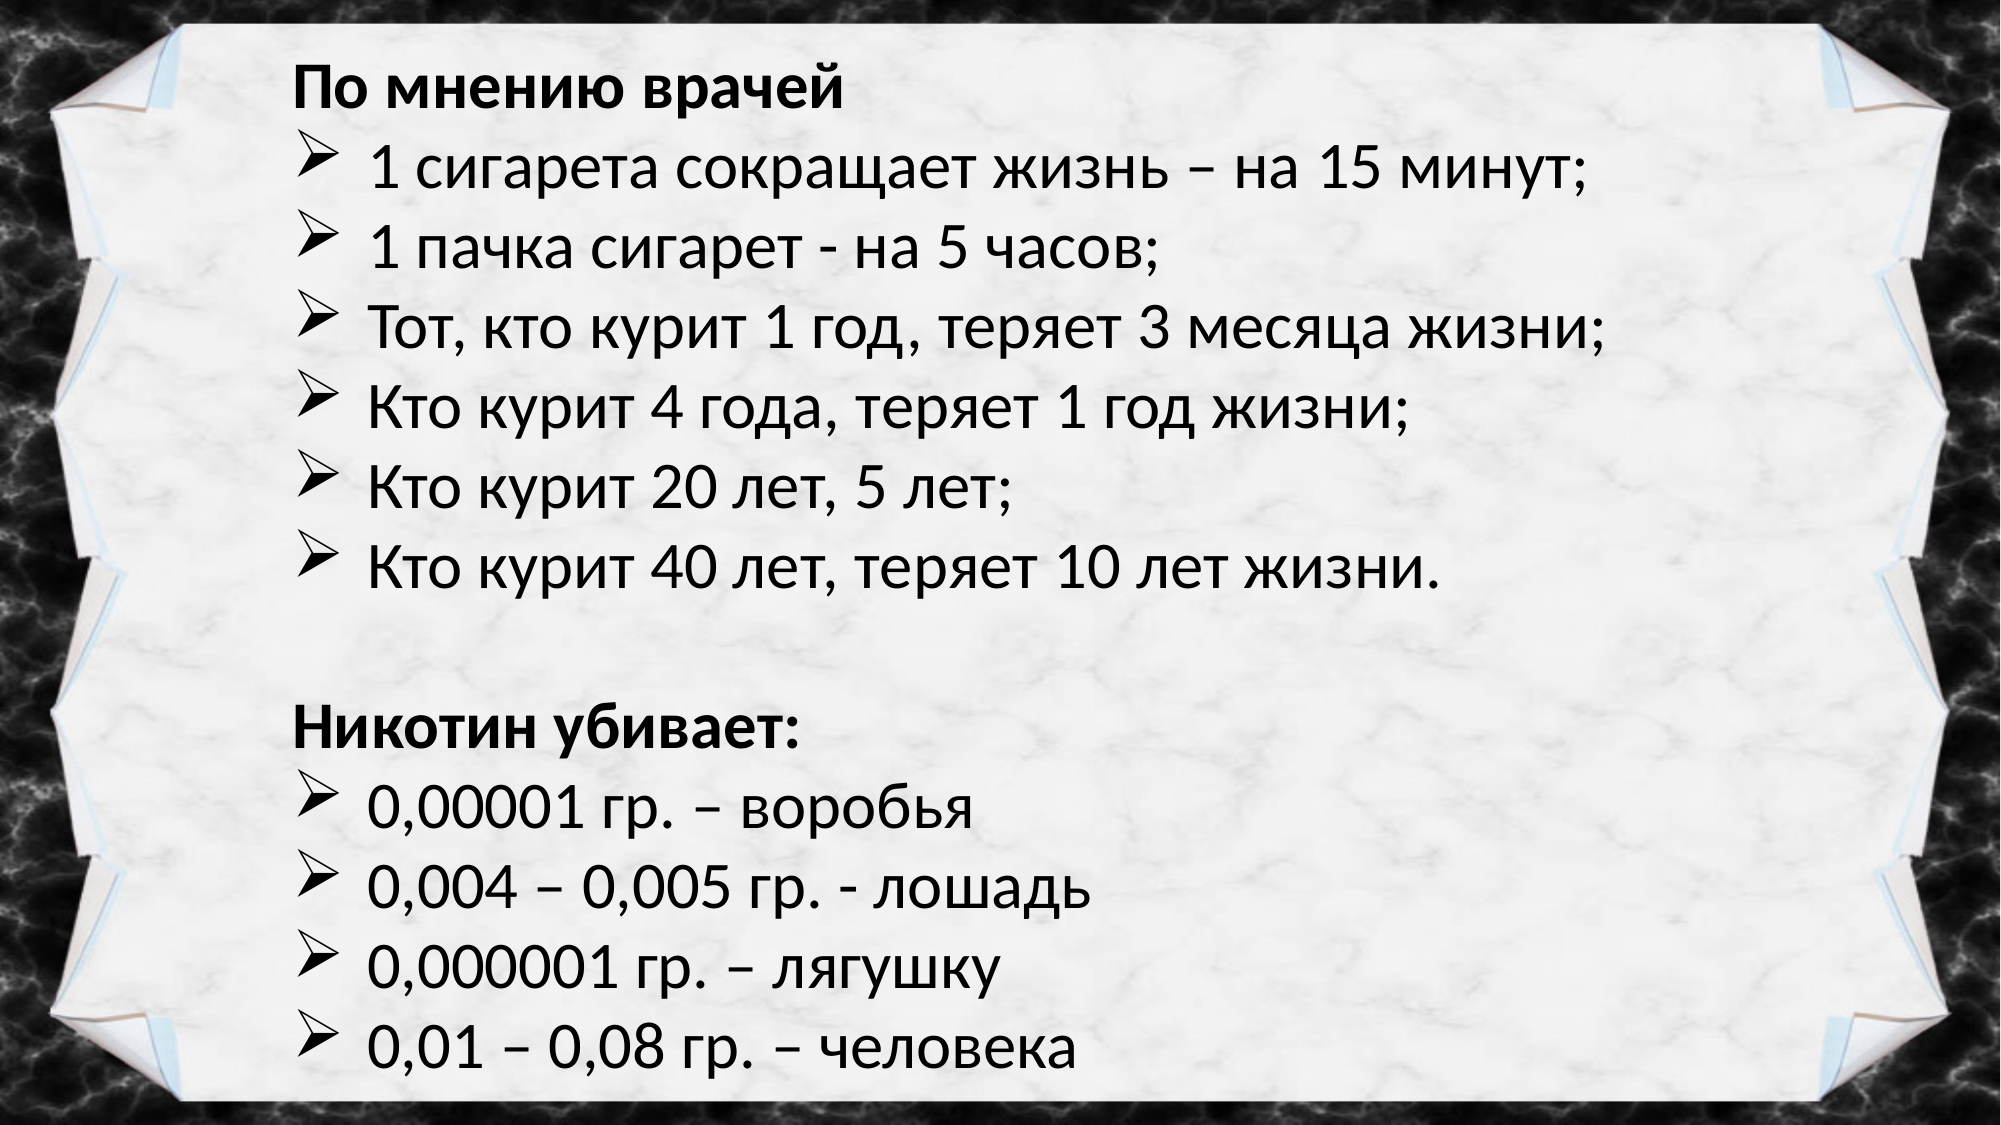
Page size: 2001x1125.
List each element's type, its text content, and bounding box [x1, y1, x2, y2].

text_box По мнению врачей 1 сигарета сокращает жизнь – на 15 минут; 1 пачка сигарет - на 5 часов; Тот, кто курит 1 год, теряет 3 месяца жизни; Кто курит 4 года, теряет 1 год жизни; Кто курит 20 лет, 5 лет; Кто курит 40 лет, теряет 10 лет жизни. Никотин убивает: 0,00001 гр. – воробья 0,004 – 0,005 гр. - лошадь 0,000001 гр. – лягушку 0,01 – 0,08 гр. – человека [277, 34, 1823, 1089]
picture [0, 0, 2001, 1125]
